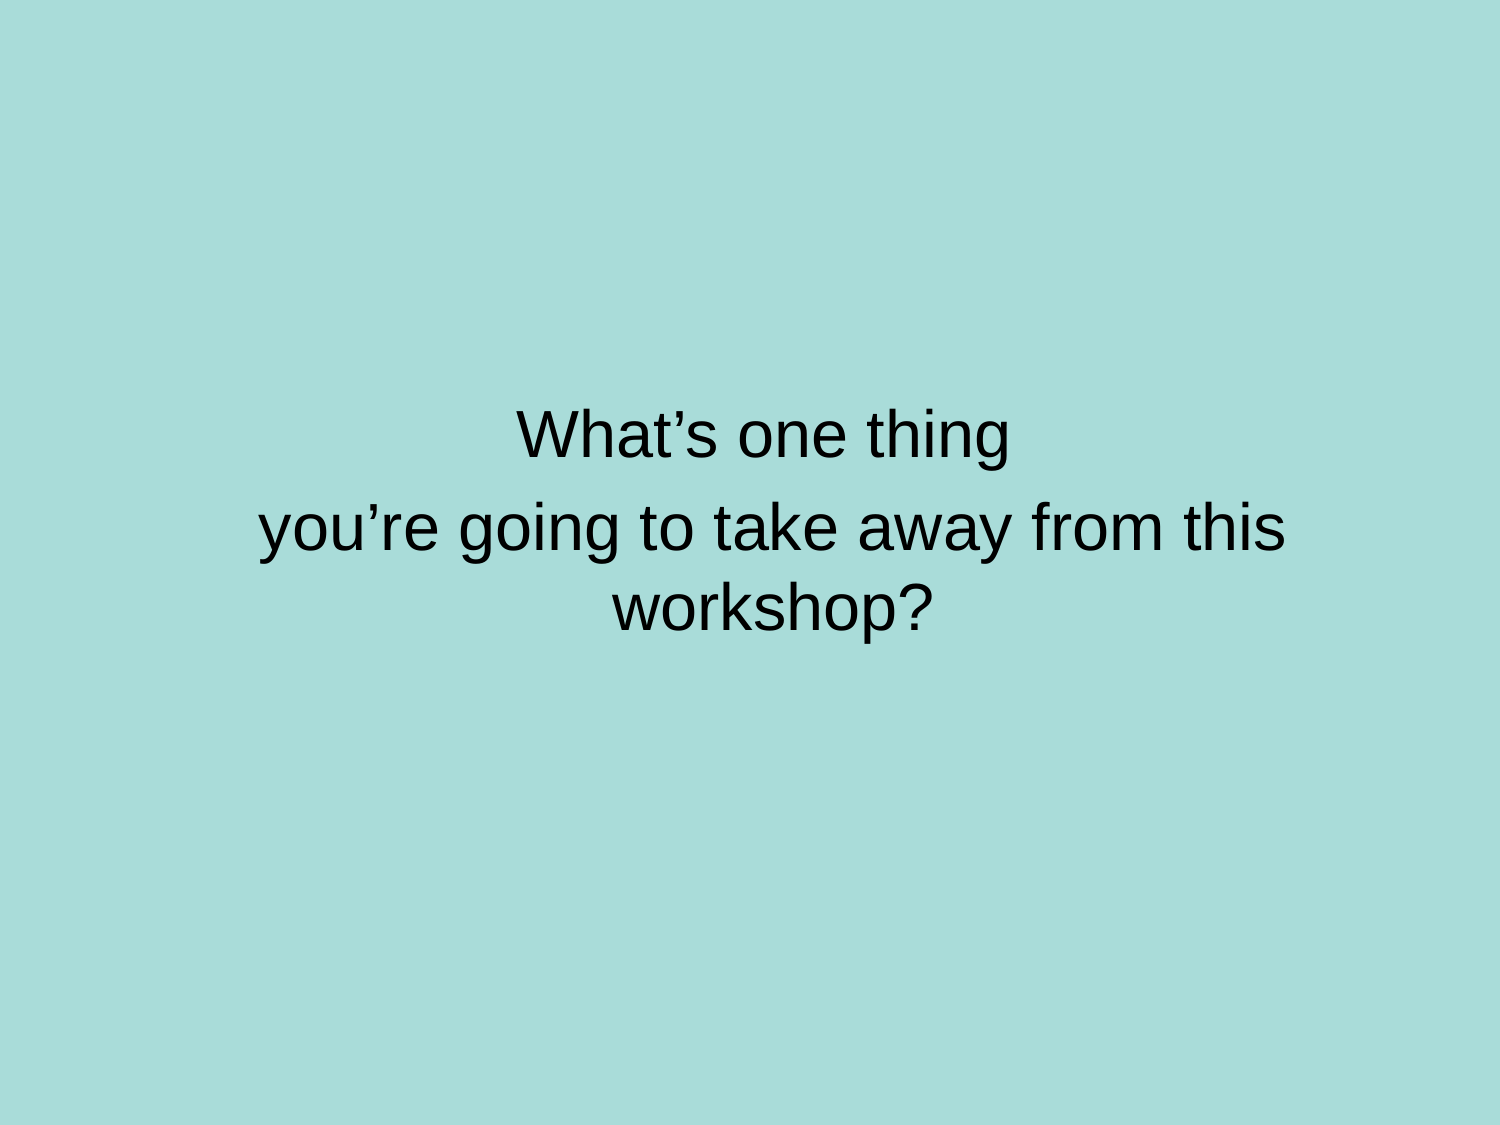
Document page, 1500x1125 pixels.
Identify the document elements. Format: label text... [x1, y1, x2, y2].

list What’s one thing you’re going to take away from this workshop? [171, 196, 1376, 939]
